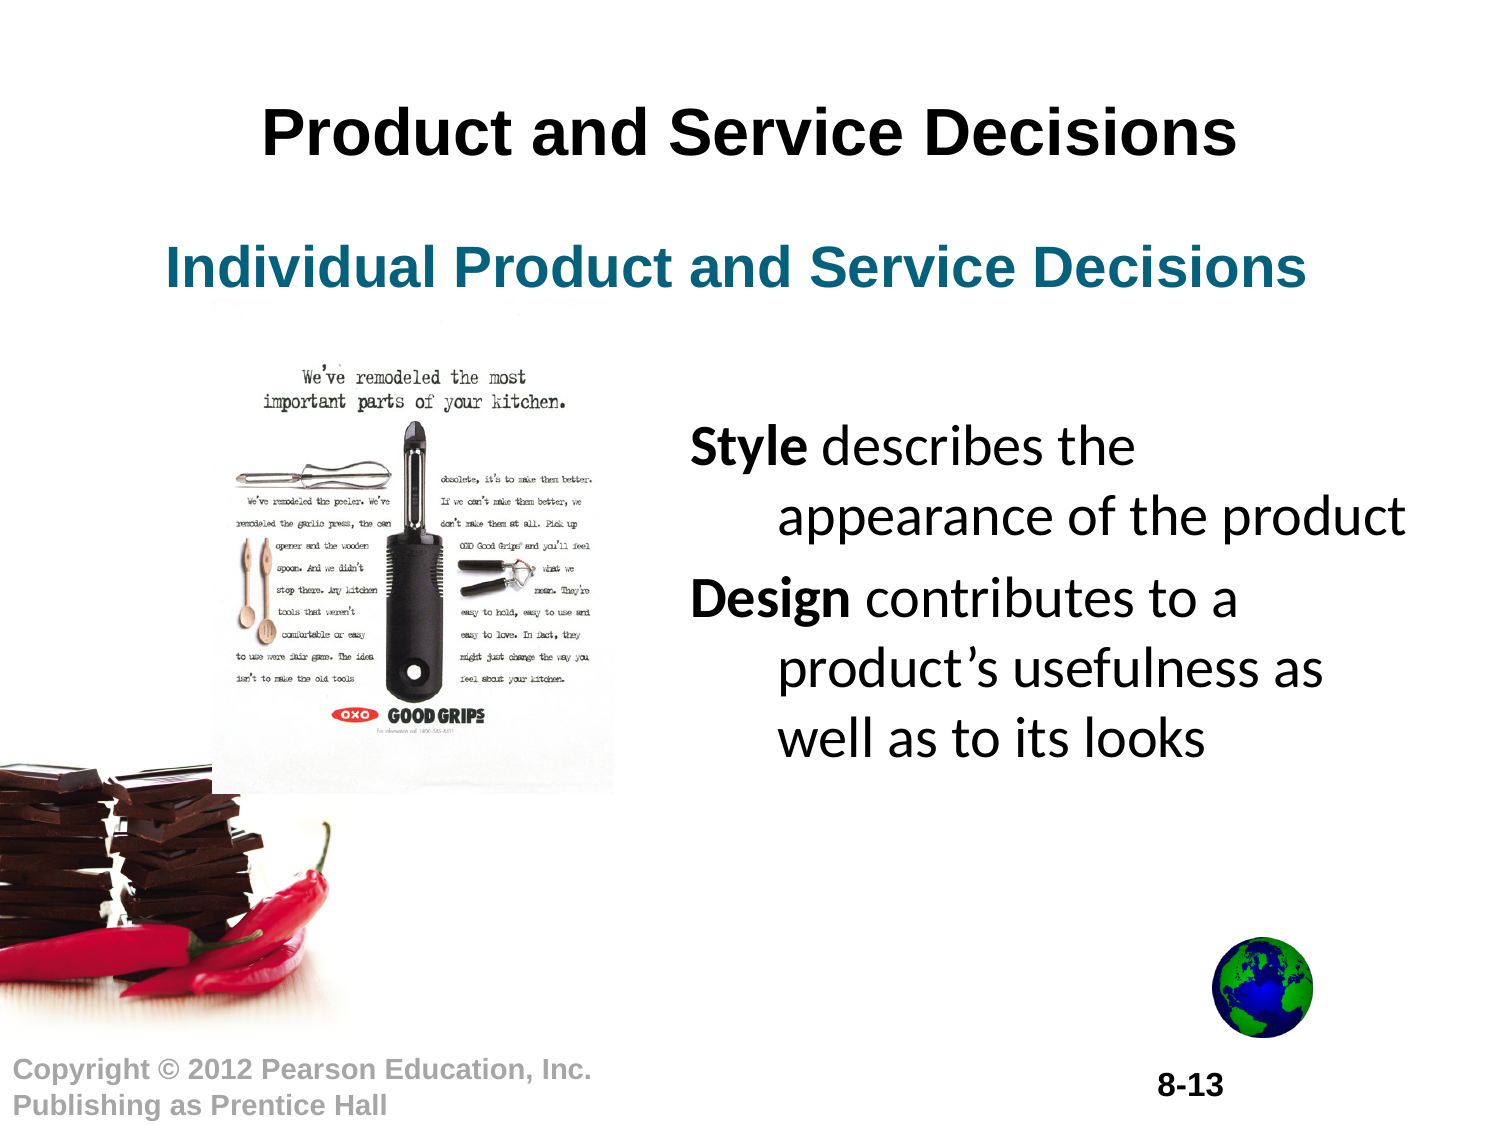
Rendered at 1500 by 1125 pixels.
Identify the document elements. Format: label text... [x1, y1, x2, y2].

list Individual Product and Service Decisions [149, 237, 1326, 301]
picture [0, 299, 614, 1038]
list Style describes the appearance of the product Design contributes to a product’s usefulness as well as to its looks [674, 399, 1426, 1076]
picture [1212, 937, 1313, 1038]
title Product and Service Decisions [112, 37, 1388, 226]
